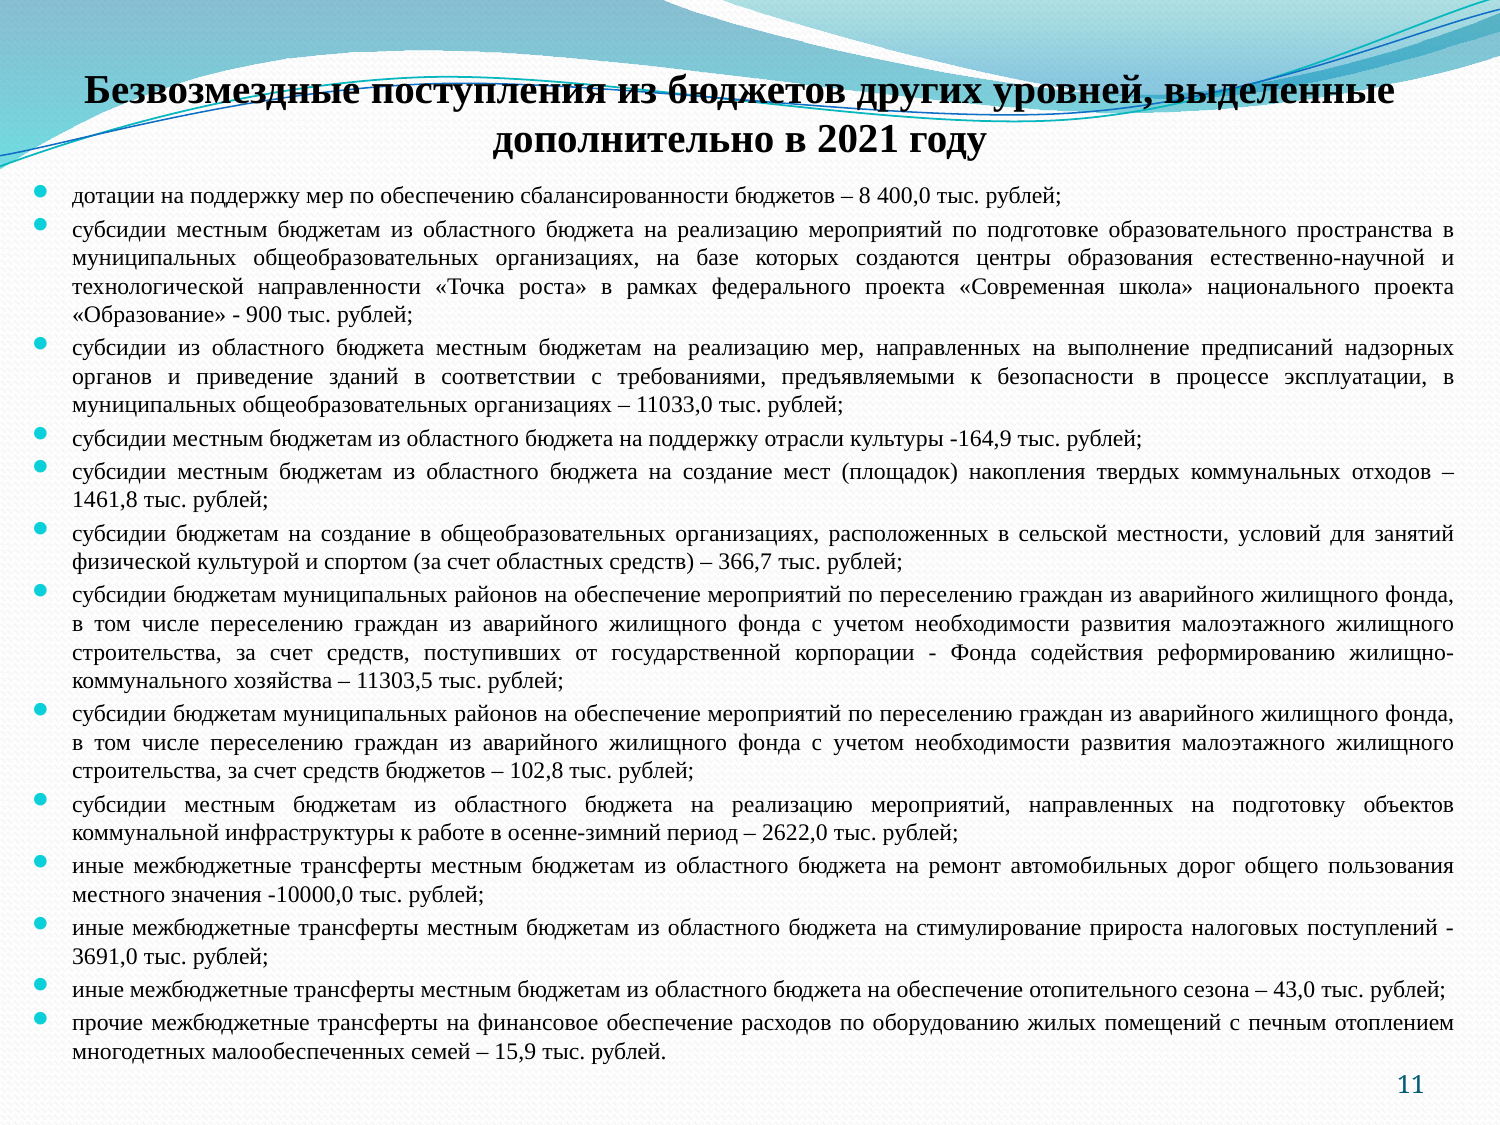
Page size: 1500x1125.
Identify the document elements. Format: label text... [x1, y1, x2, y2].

list дотации на поддержку мер по обеспечению сбалансированности бюджетов – 8 400,0 тыс. рублей; субсидии местным бюджетам из областного бюджета на реализацию мероприятий по подготовке образовательного пространства в муниципальных общеобразовательных организациях, на базе которых создаются центры образования естественно-научной и технологической направленности «Точка роста» в рамках федерального проекта «Современная школа» национального проекта «Образование» - 900 тыс. рублей; субсидии из областного бюджета местным бюджетам на реализацию мер, направленных на выполнение предписаний надзорных органов и приведение зданий в соответствии с требованиями, предъявляемыми к безопасности в процессе эксплуатации, в муниципальных общеобразовательных организациях – 11033,0 тыс. рублей; субсидии местным бюджетам из областного бюджета на поддержку отрасли культуры -164,9 тыс. рублей; субсидии местным бюджетам из областного бюджета на создание мест (площадок) накопления твердых коммунальных отходов – 1461,8 тыс. рублей; субсидии бюджетам на создание в общеобразовательных организациях, расположенных в сельской местности, условий для занятий физической культурой и спортом (за счет областных средств) – 366,7 тыс. рублей; субсидии бюджетам муниципальных районов на обеспечение мероприятий по переселению граждан из аварийного жилищного фонда, в том числе переселению граждан из аварийного жилищного фонда с учетом необходимости развития малоэтажного жилищного строительства, за счет средств, поступивших от государственной корпорации - Фонда содействия реформированию жилищно-коммунального хозяйства – 11303,5 тыс. рублей; субсидии бюджетам муниципальных районов на обеспечение мероприятий по переселению граждан из аварийного жилищного фонда, в том числе переселению граждан из аварийного жилищного фонда с учетом необходимости развития малоэтажного жилищного строительства, за счет средств бюджетов – 102,8 тыс. рублей; субсидии местным бюджетам из областного бюджета на реализацию мероприятий, направленных на подготовку объектов коммунальной инфраструктуры к работе в осенне-зимний период – 2622,0 тыс. рублей; иные межбюджетные трансферты местным бюджетам из областного бюджета на ремонт автомобильных дорог общего пользования местного значения -10000,0 тыс. рублей; иные межбюджетные трансферты местным бюджетам из областного бюджета на стимулирование прироста налоговых поступлений -3691,0 тыс. рублей; иные межбюджетные трансферты местным бюджетам из областного бюджета на обеспечение отопительного сезона – 43,0 тыс. рублей; прочие межбюджетные трансферты на финансовое обеспечение расходов по оборудованию жилых помещений с печным отоплением многодетных малообеспеченных семей – 15,9 тыс. рублей. [17, 172, 1471, 1094]
slide_number 11 [1299, 1042, 1425, 1103]
title Безвозмездные поступления из бюджетов других уровней, выделенные дополнительно в 2021 году [64, 54, 1415, 161]
